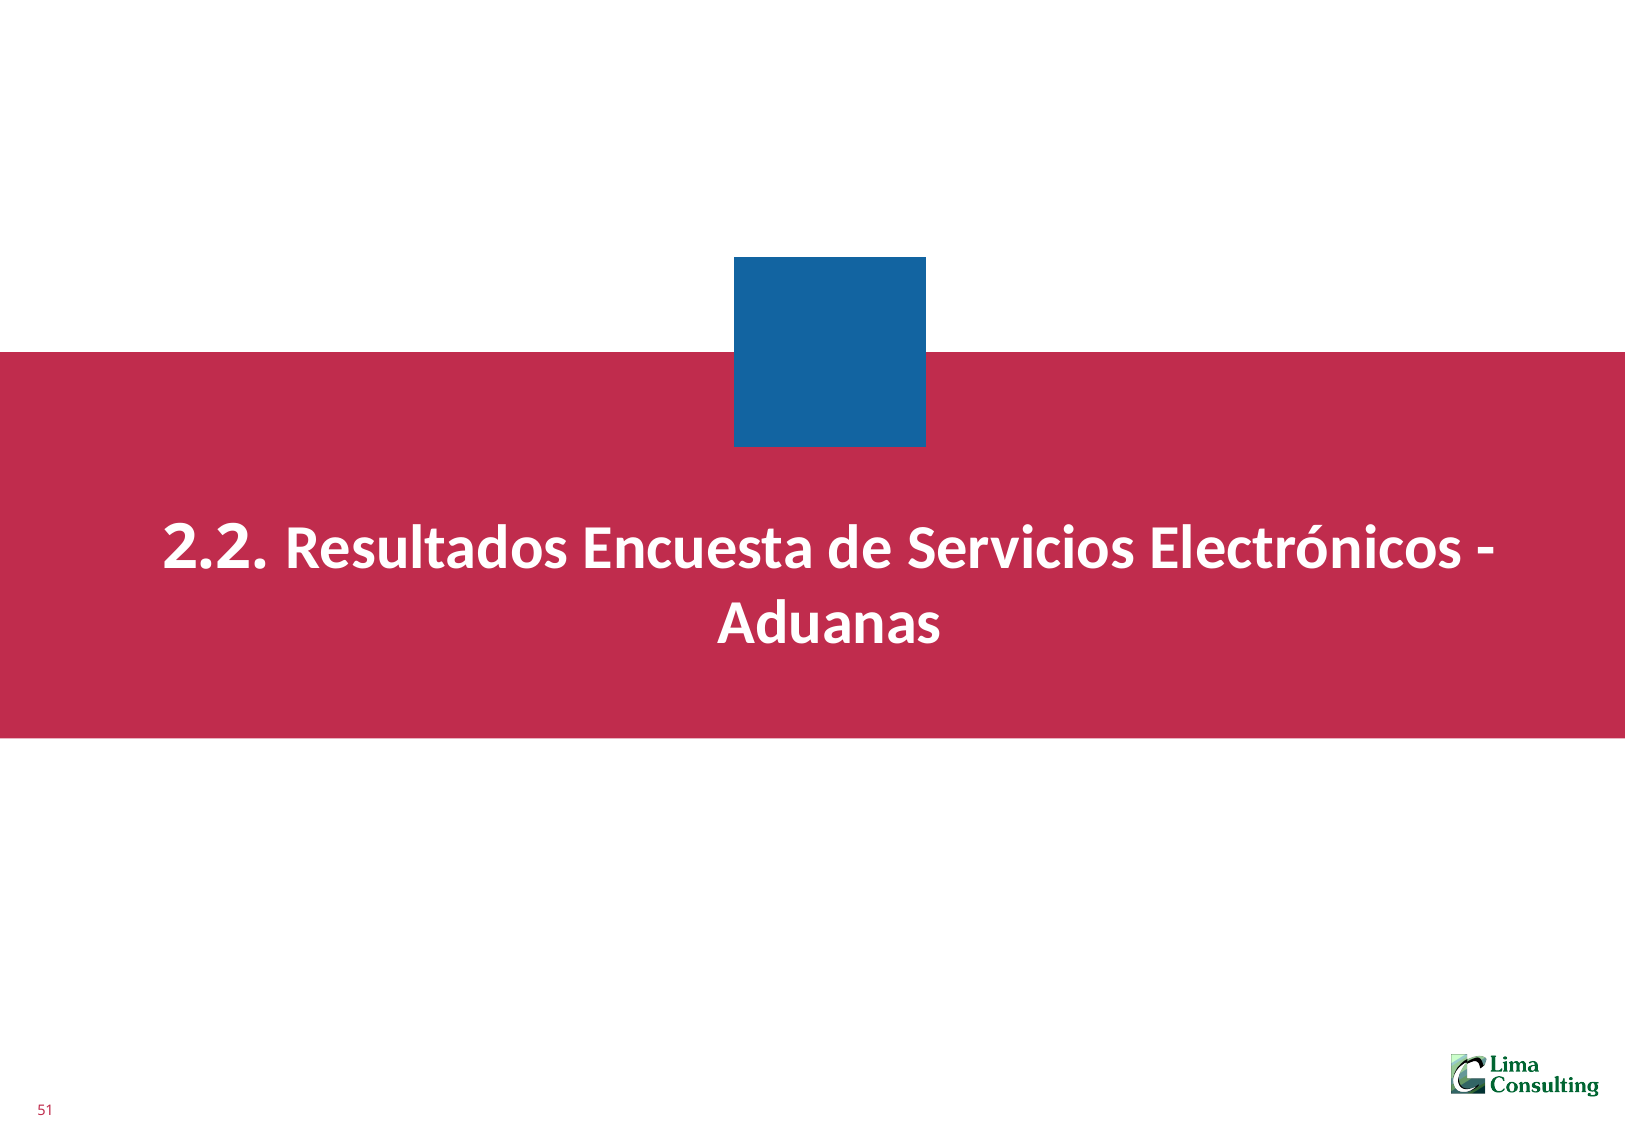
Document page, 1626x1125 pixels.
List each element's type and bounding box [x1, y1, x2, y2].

picture [1451, 1054, 1599, 1097]
text_box [0, 257, 1625, 740]
